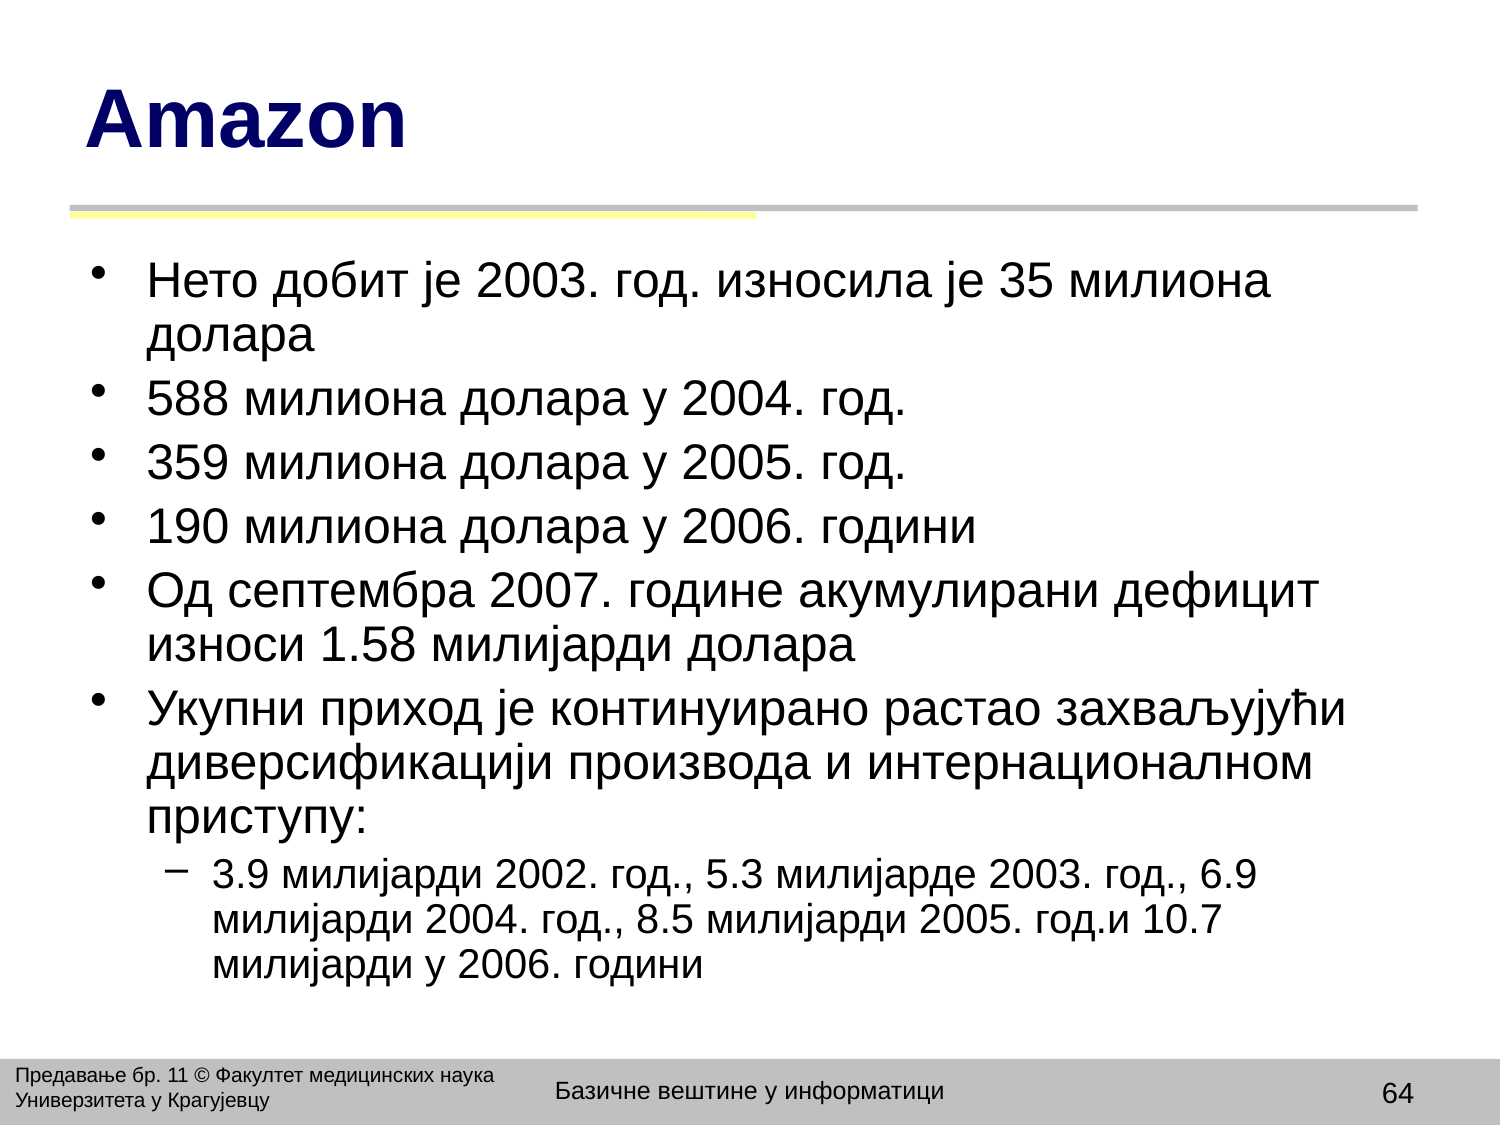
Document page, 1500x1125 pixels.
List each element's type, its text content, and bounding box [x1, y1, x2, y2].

title Amazon [69, 19, 1426, 208]
slide_number Предавање бр. 11 © Факултет медицинских наука Универзитета у Крагујевцу [0, 1053, 621, 1108]
footer Базичне вештине у информатици [512, 1066, 988, 1125]
list Нето добит је 2003. год. износила је 35 милиона долара 588 милиона долара у 2004. год. 359 милиона долара у 2005. год. 190 милиона долара у 2006. години Од септембра 2007. године акумулирани дефицит износи 1.58 милијарди долара Укупни приход је континуирано растао захваљујући диверсификацији производа и интернационалном приступу: 3.9 милијарди 2002. год., 5.3 милијарде 2003. год., 6.9 милијарди 2004. год., 8.5 милијарди 2005. год.и 10.7 милијарди у 2006. години [74, 246, 1426, 1023]
slide_number 64 [1079, 1066, 1430, 1125]
